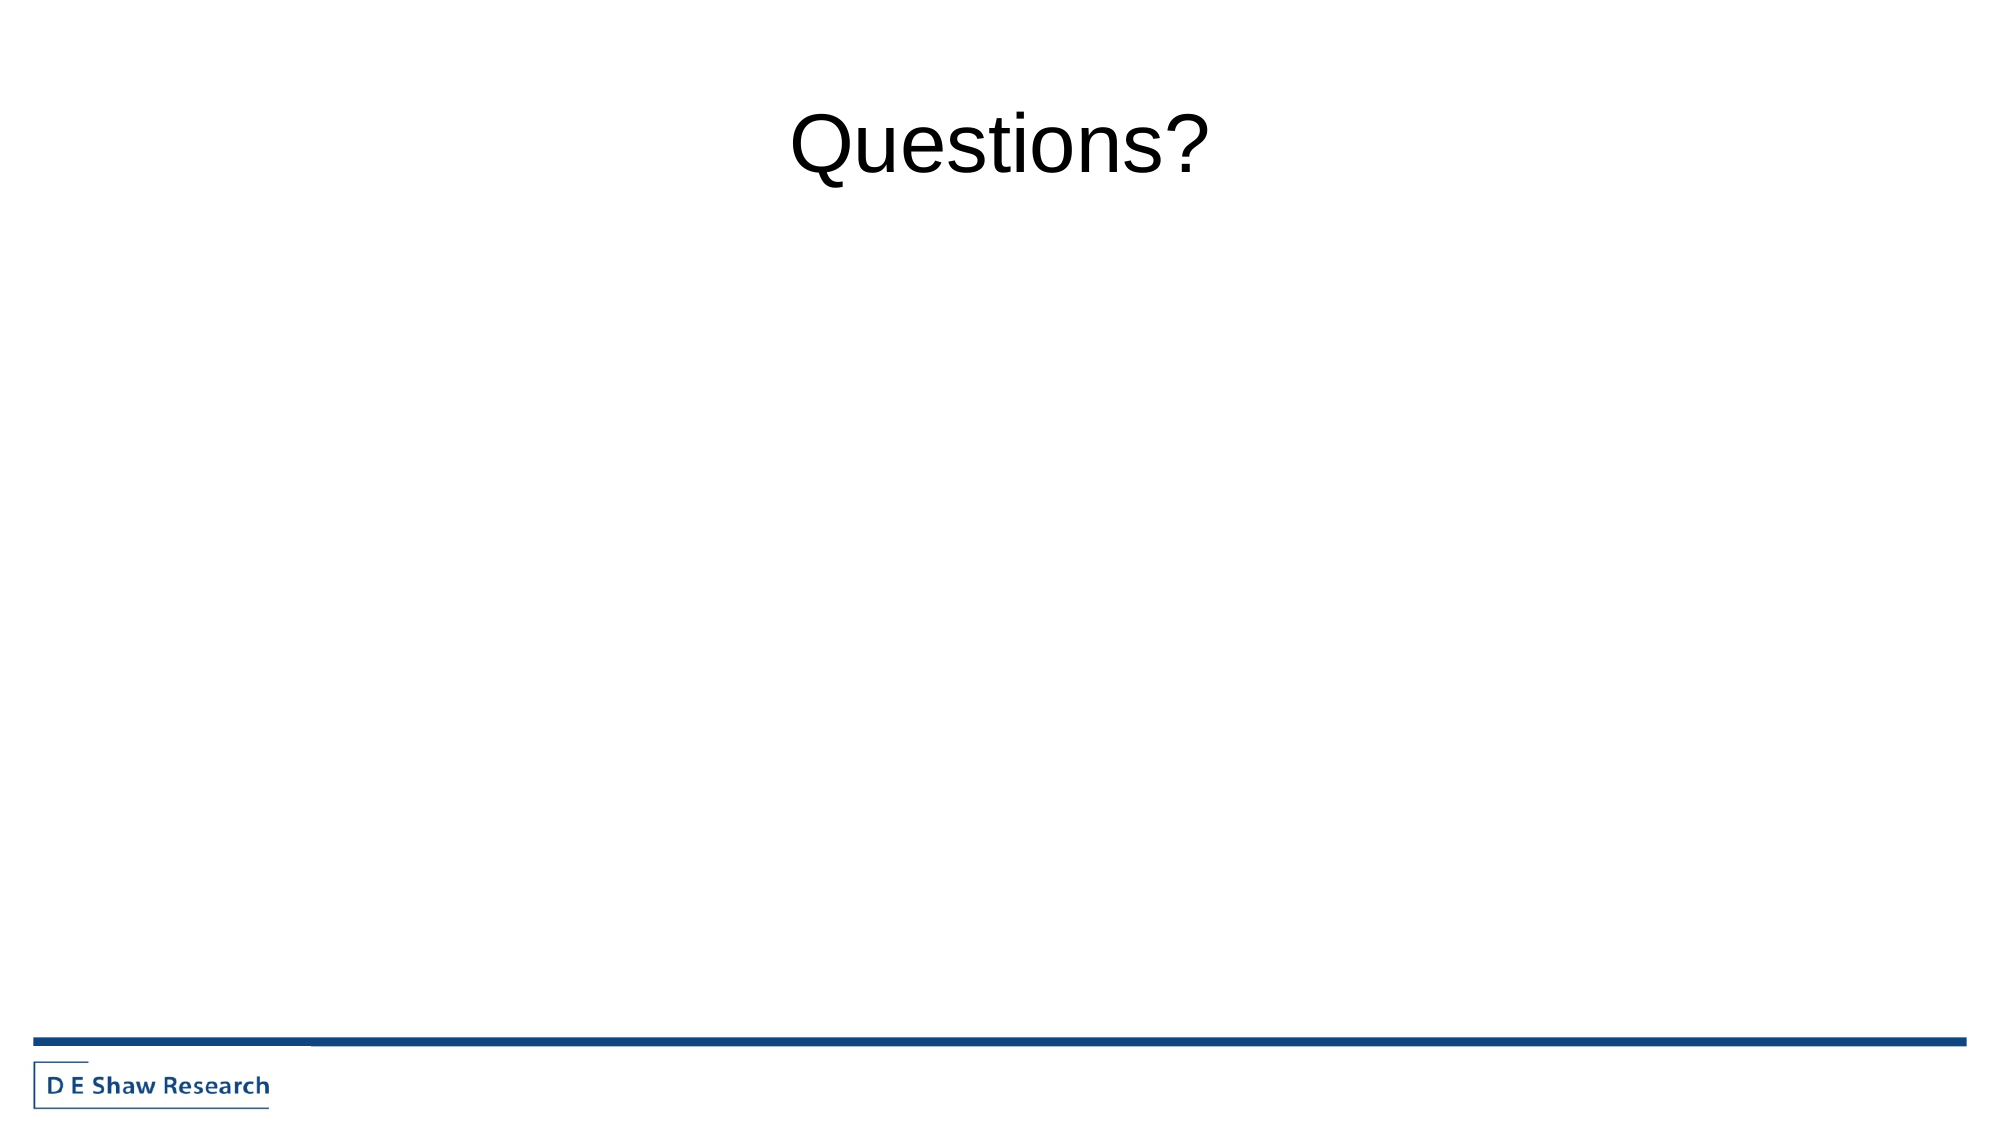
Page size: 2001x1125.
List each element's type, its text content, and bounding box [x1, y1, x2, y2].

title Questions? [99, 45, 1900, 233]
picture [10, 1046, 311, 1123]
